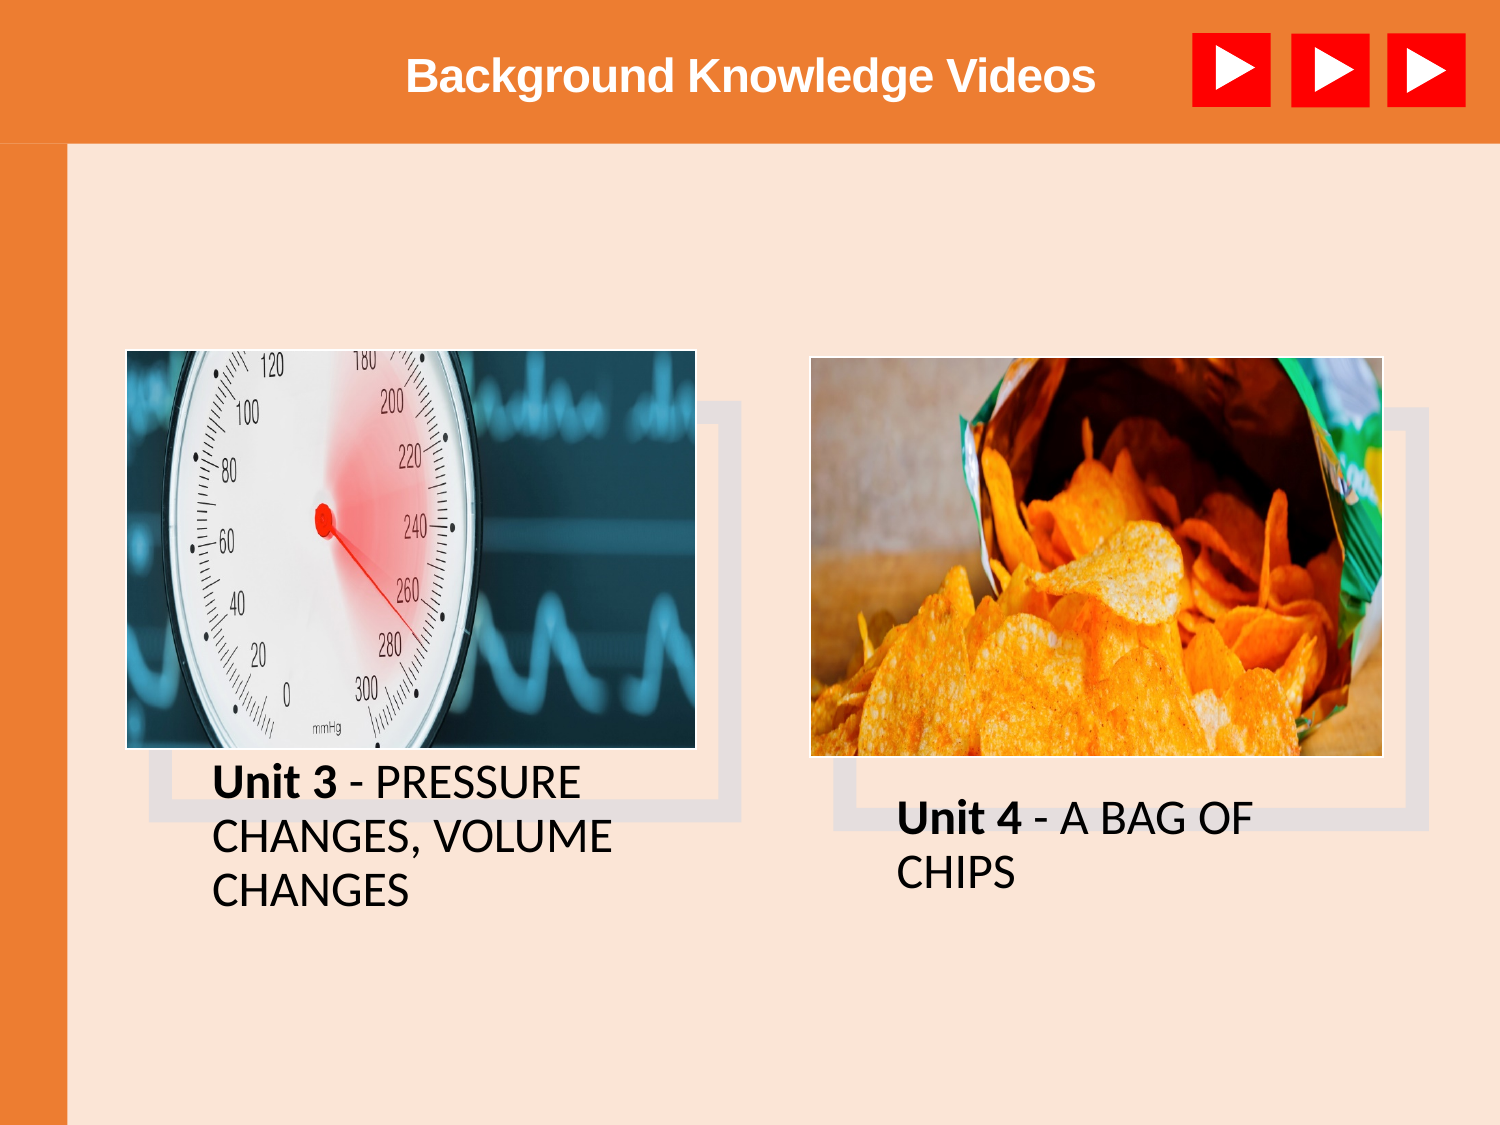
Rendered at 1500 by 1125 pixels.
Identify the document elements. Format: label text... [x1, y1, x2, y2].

text_box Background Knowledge Videos [390, 37, 1124, 109]
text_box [125, 103, 1084, 1069]
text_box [809, 109, 1500, 1079]
text_box [0, 143, 68, 1125]
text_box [1192, 33, 1466, 108]
text_box [0, 0, 1500, 145]
